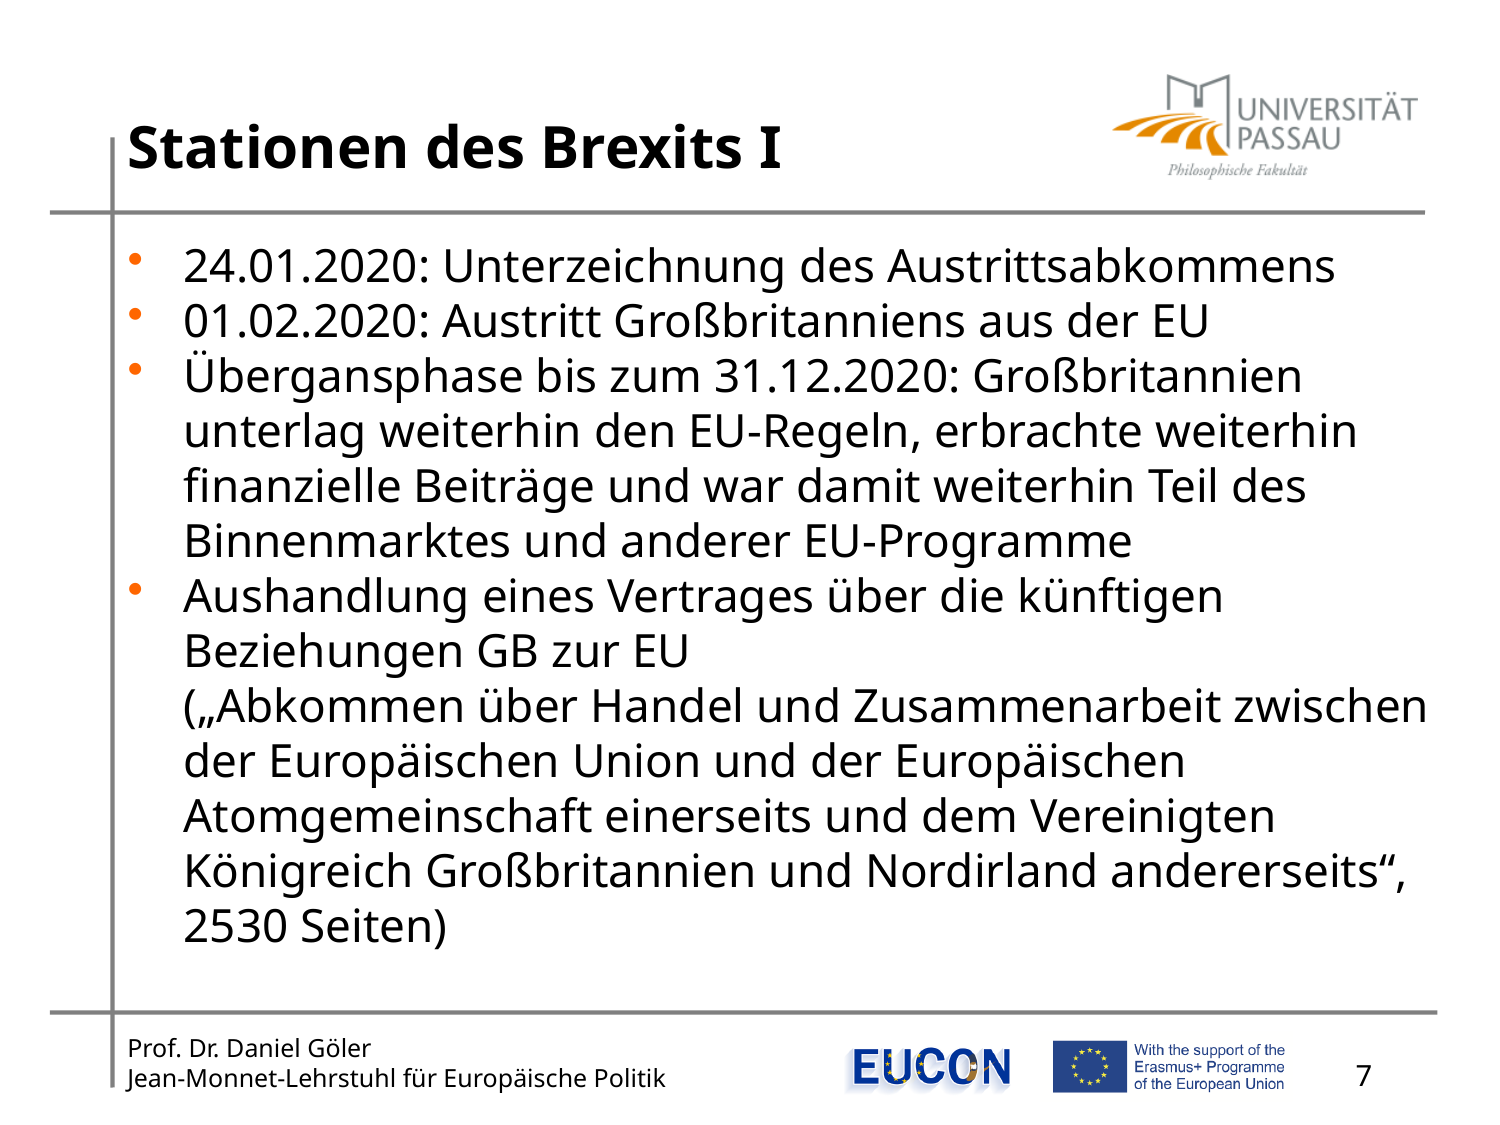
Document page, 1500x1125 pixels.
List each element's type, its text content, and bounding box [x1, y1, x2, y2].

picture [1112, 74, 1418, 180]
picture [837, 1031, 1293, 1102]
slide_number 7 [1074, 1049, 1388, 1125]
title Stationen des Brexits I [112, 83, 1088, 209]
list 24.01.2020: Unterzeichnung des Austrittsabkommens 01.02.2020: Austritt Großbritanniens aus der EU Übergansphase bis zum 31.12.2020: Großbritannien unterlag weiterhin den EU-Regeln, erbrachte weiterhin finanzielle Beiträge und war damit weiterhin Teil des Binnenmarktes und anderer EU-Programme Aushandlung eines Vertrages über die künftigen Beziehungen GB zur EU („Abkommen über Handel und Zusammenarbeit zwischen der Europäischen Union und der Europäischen Atomgemeinschaft einerseits und dem Vereinigten Königreich Großbritannien und Nordirland andererseits“, 2530 Seiten) [112, 229, 1500, 1045]
